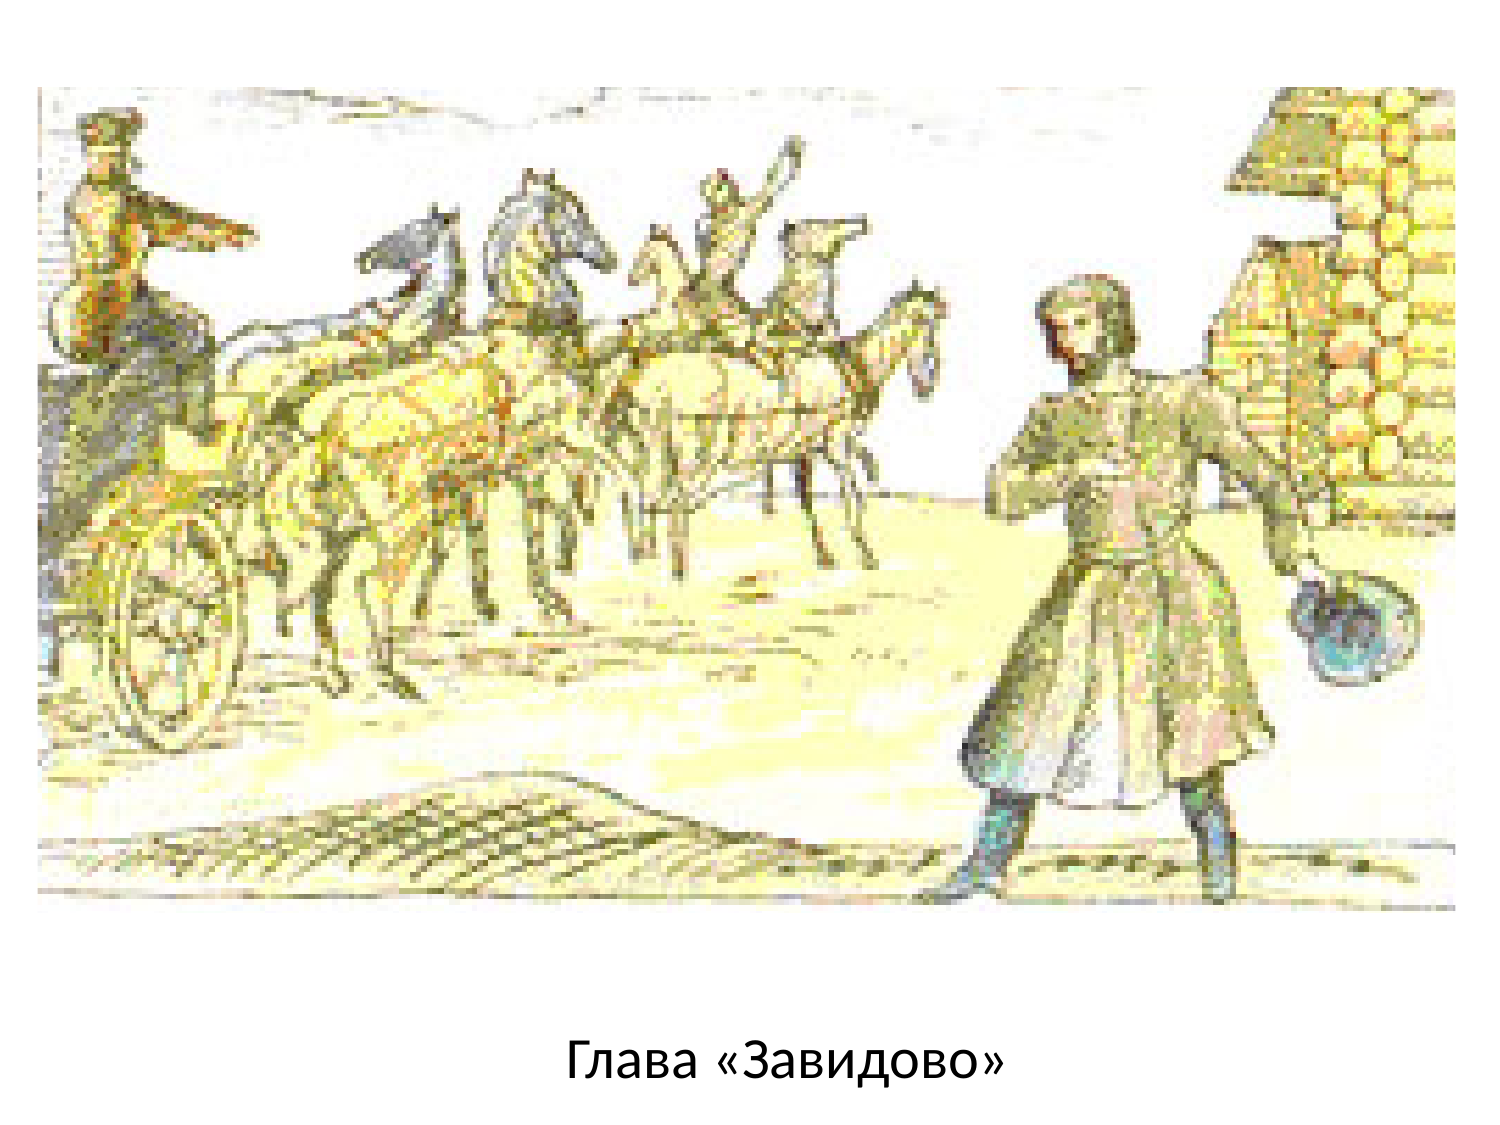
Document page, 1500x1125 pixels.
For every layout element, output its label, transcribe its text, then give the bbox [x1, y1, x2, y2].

text_box Глава «Завидово» [312, 1012, 1263, 1098]
picture [37, 87, 1456, 913]
